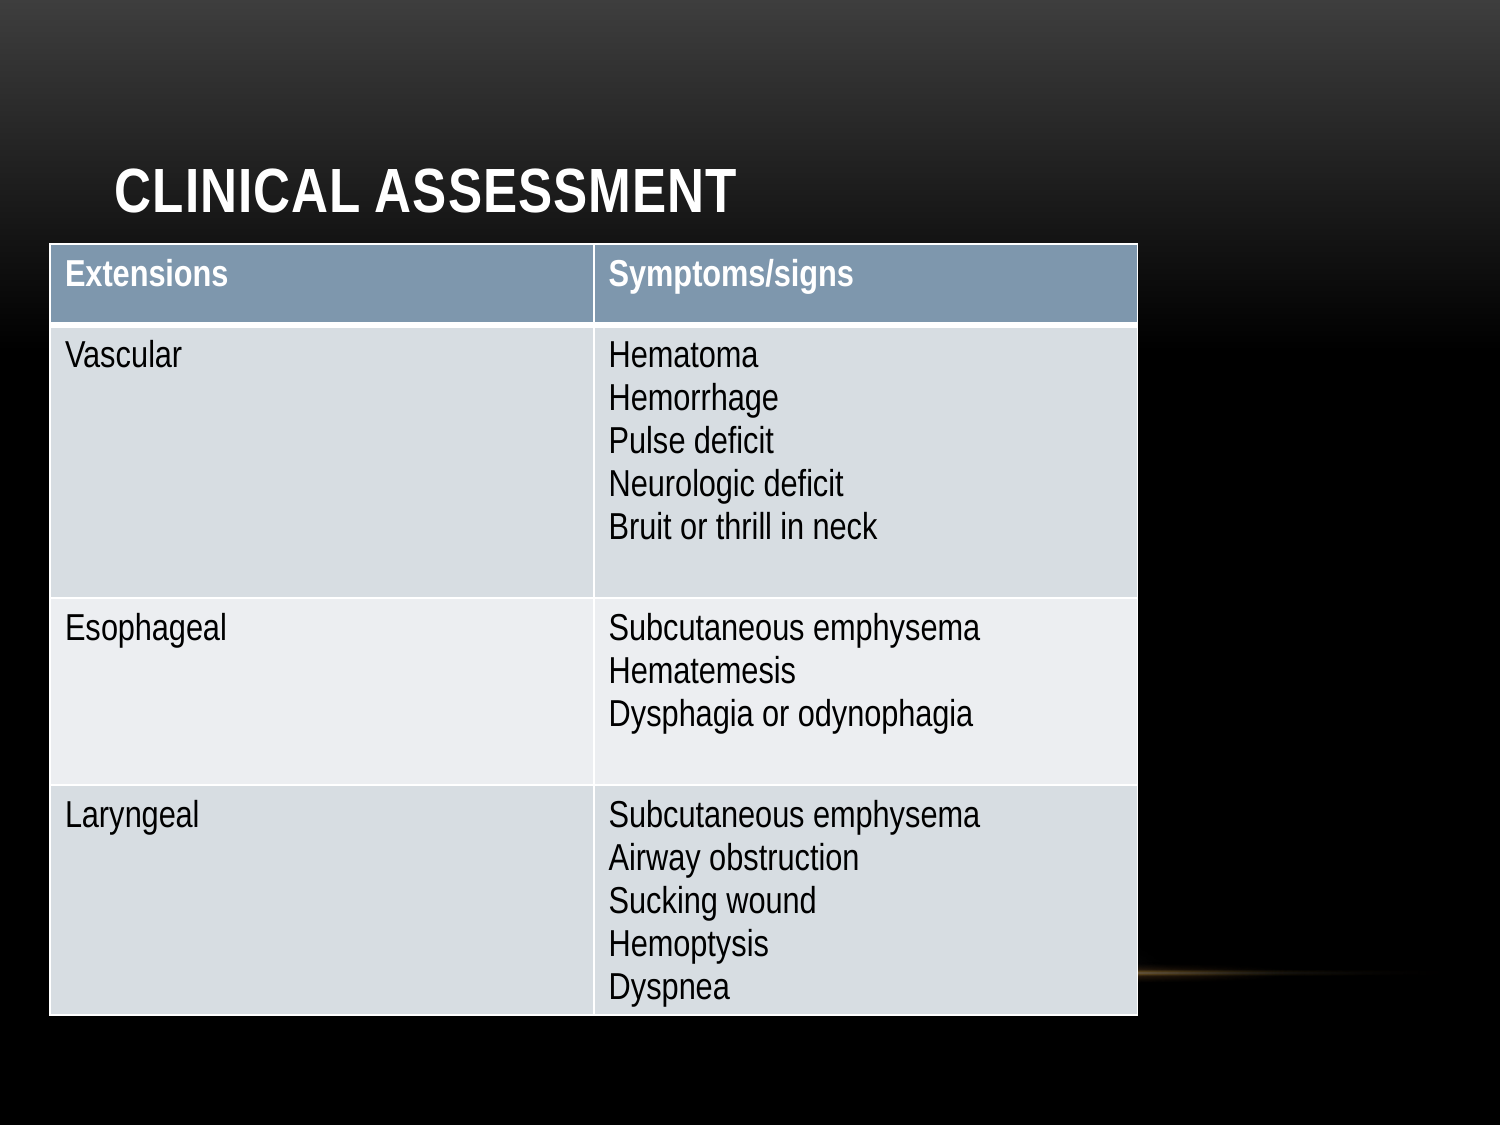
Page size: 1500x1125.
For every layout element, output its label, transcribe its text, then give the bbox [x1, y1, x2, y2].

table_cell Subcutaneous emphysema Airway obstruction Sucking wound Hemoptysis Dyspnea [595, 786, 1137, 1014]
table_cell Vascular [51, 328, 593, 597]
table_cell Hematoma Hemorrhage Pulse deficit Neurologic deficit Bruit or thrill in neck [595, 328, 1137, 597]
table_cell Subcutaneous emphysema Hematemesis Dysphagia or odynophagia [595, 599, 1137, 784]
title Clinical assessment [99, 45, 1400, 233]
table_cell Laryngeal [51, 786, 593, 1014]
table_header Symptoms/signs [595, 245, 1137, 322]
table_cell Esophageal [51, 599, 593, 784]
picture [0, 0, 1500, 1125]
table_header Extensions [51, 245, 593, 322]
